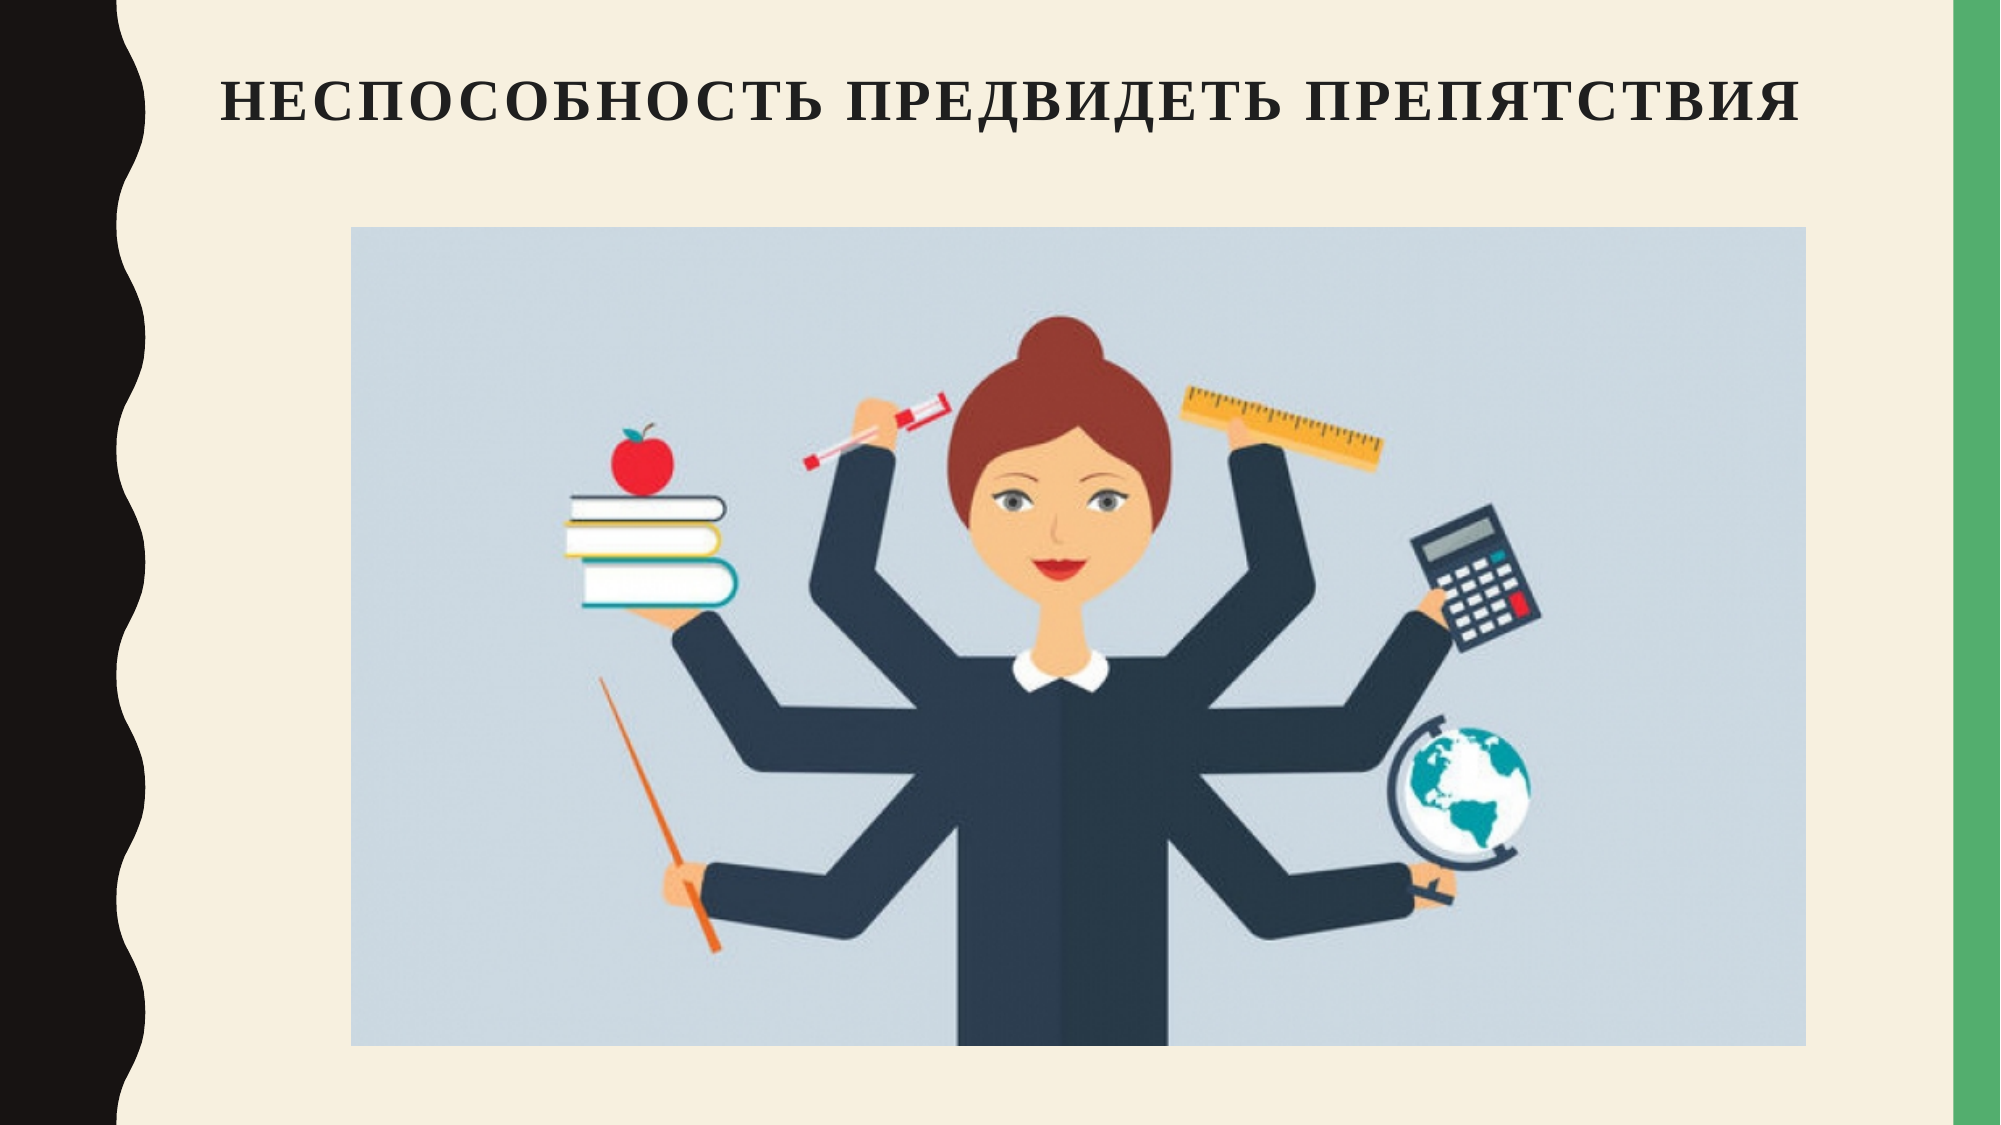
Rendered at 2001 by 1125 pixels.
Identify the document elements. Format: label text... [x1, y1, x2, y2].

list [351, 227, 1806, 1046]
title неспособность предвидеть препятствия [205, 62, 1875, 161]
